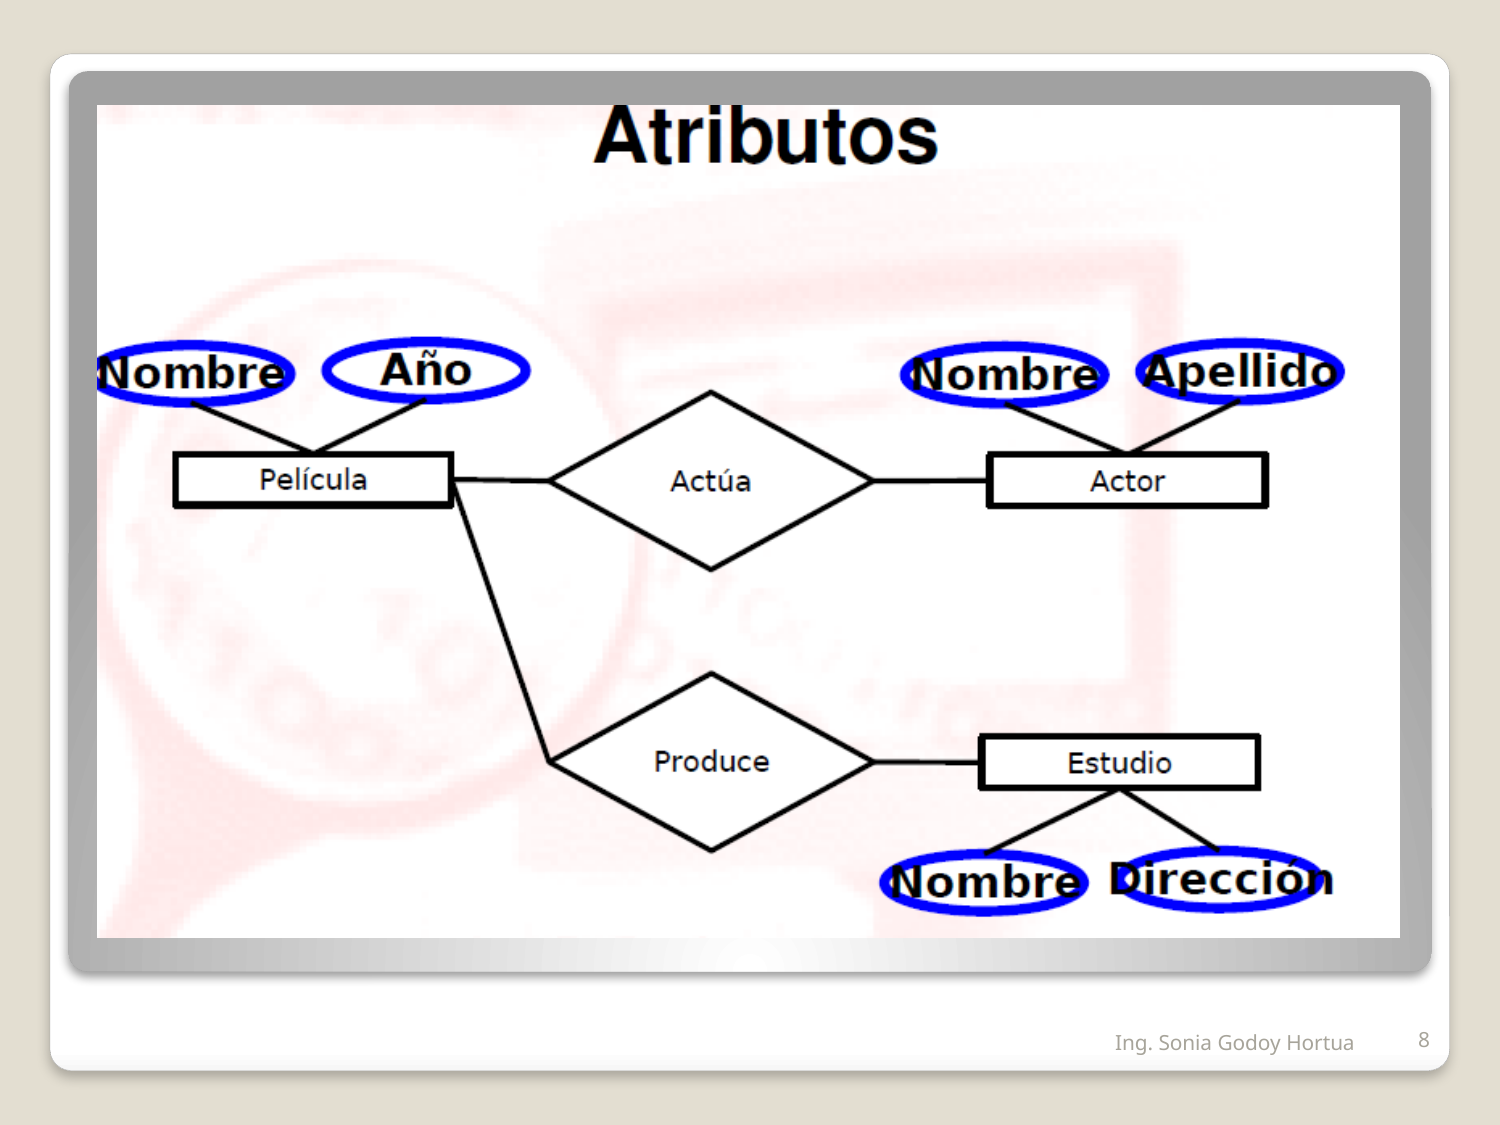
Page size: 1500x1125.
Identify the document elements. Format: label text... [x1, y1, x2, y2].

slide_number 8 [1369, 1002, 1445, 1063]
picture [97, 105, 1400, 938]
footer Ing. Sonia Godoy Hortua [994, 1002, 1369, 1063]
